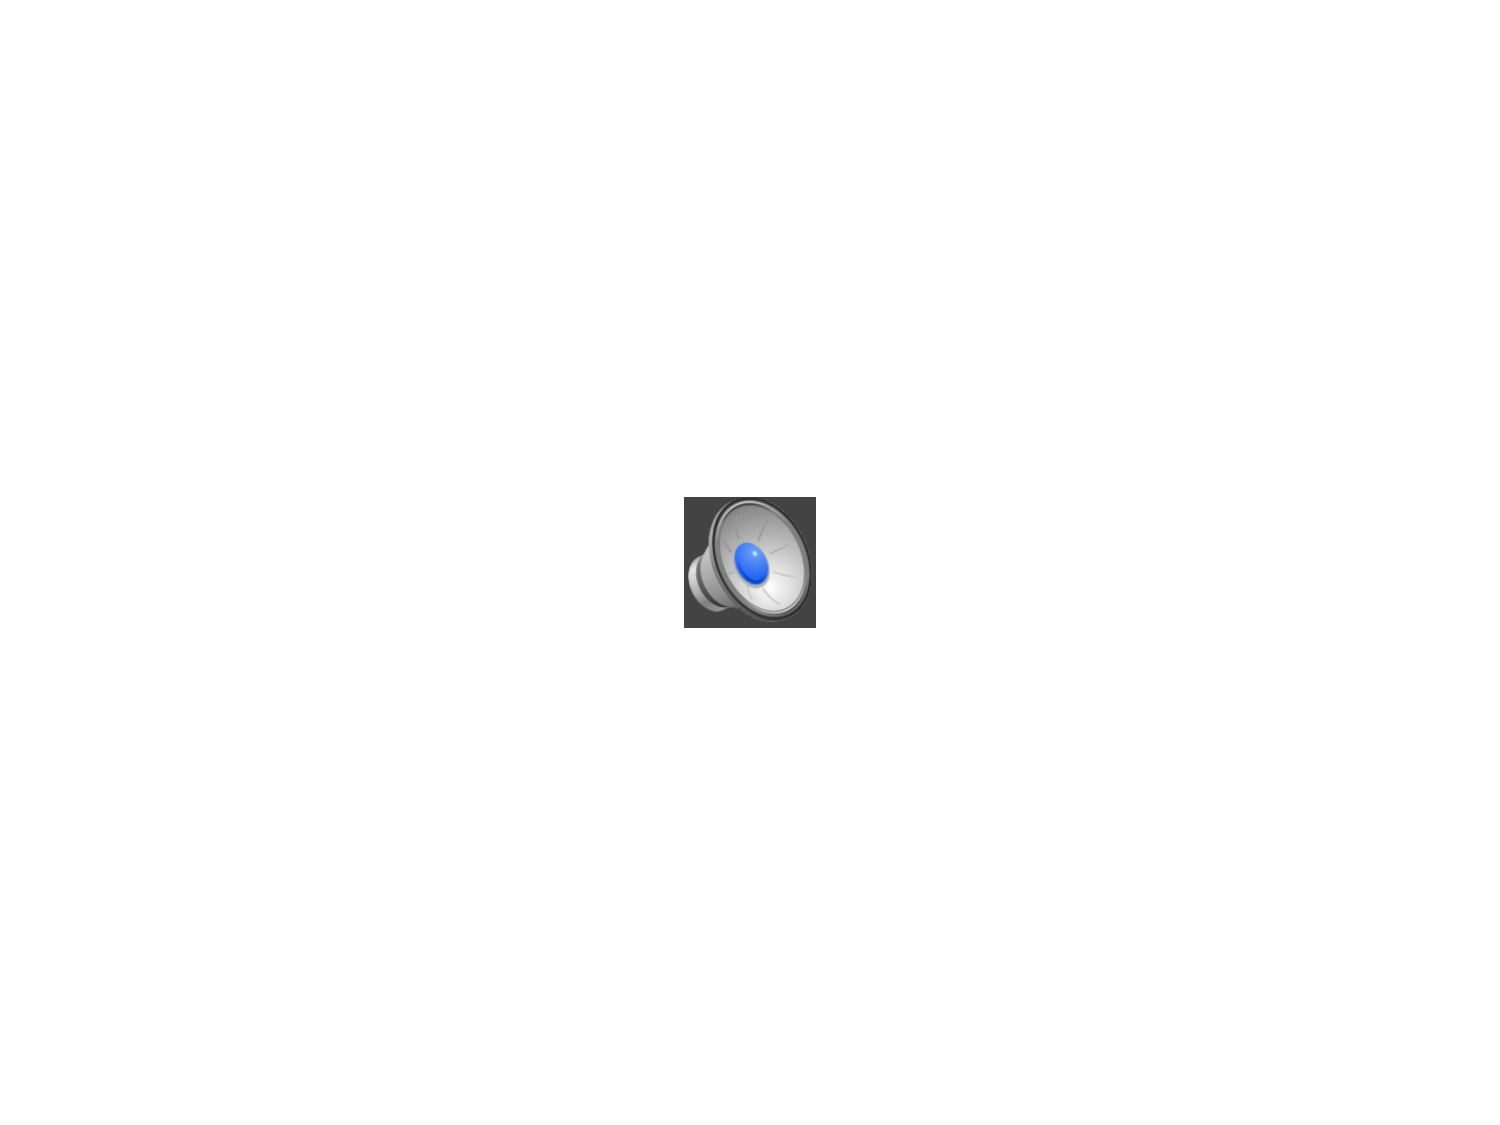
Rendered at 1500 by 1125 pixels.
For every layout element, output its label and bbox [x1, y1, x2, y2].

picture [683, 495, 817, 630]
